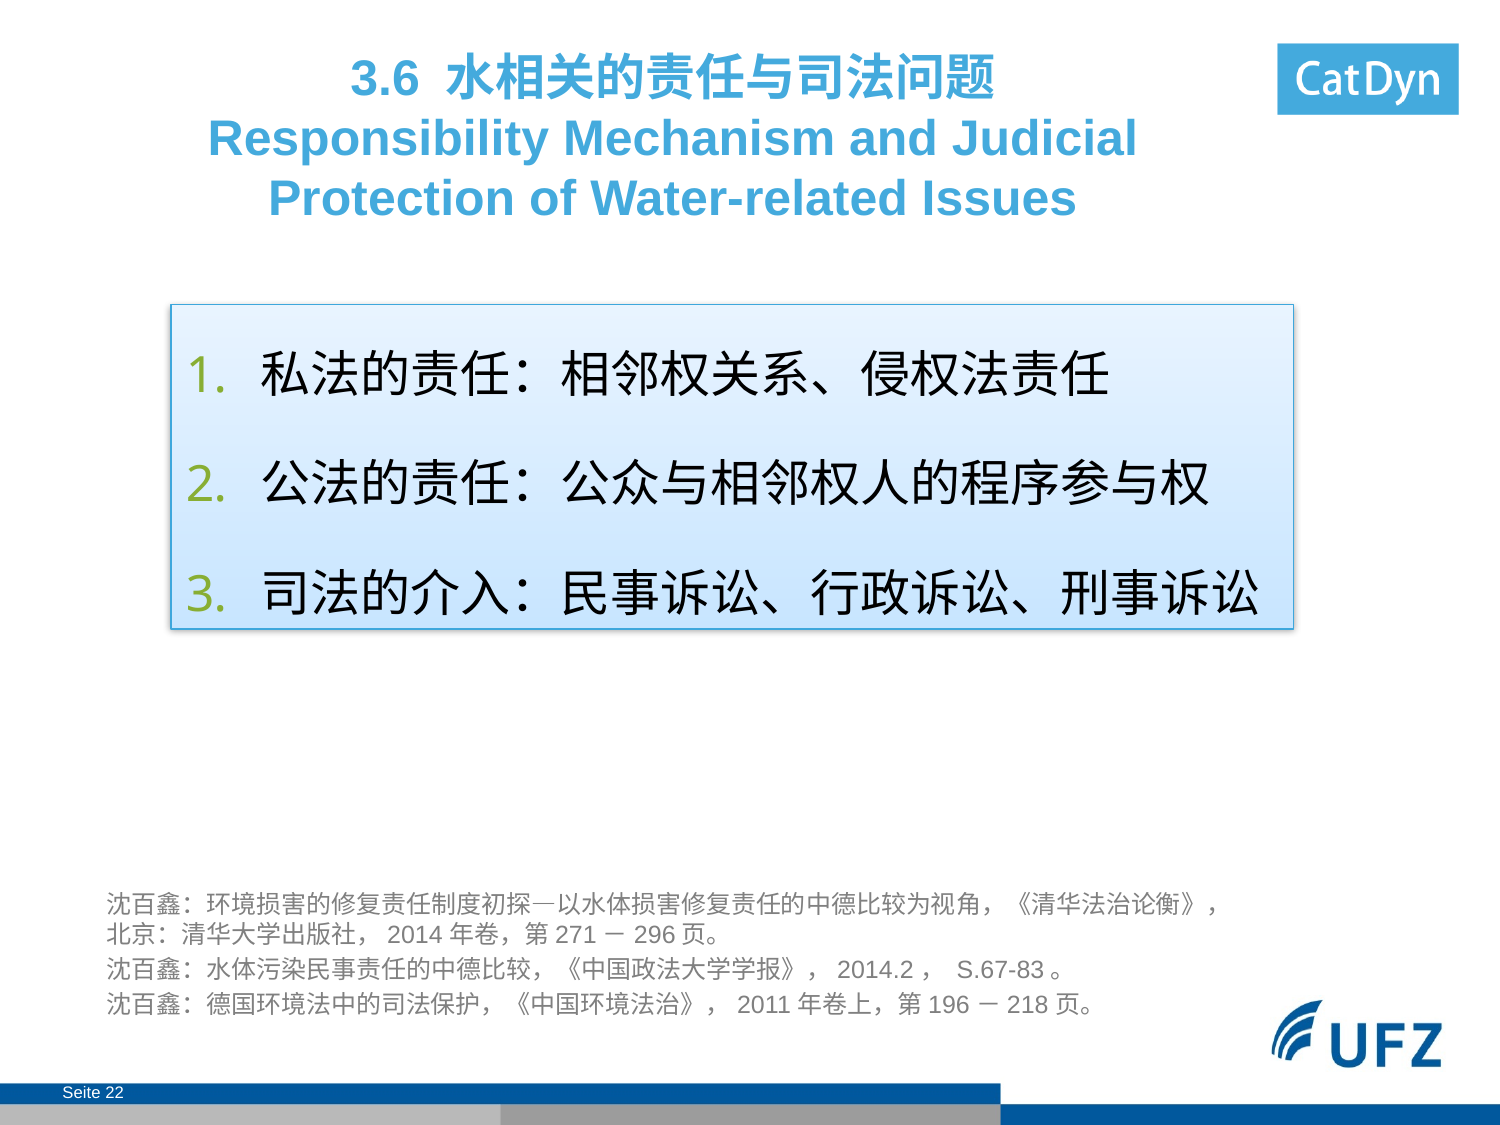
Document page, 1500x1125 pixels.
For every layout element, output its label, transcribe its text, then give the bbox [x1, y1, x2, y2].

picture [0, 810, 1500, 1125]
picture [1277, 43, 1459, 115]
slide_number Seite 22 [62, 1082, 375, 1112]
title 3.6 水相关的责任与司法问题 Responsibility Mechanism and Judicial Protection of Water-related Issues [194, 45, 1152, 228]
text_box 沈百鑫：环境损害的修复责任制度初探—以水体损害修复责任的中德比较为视角，《清华法治论衡》，北京：清华大学出版社，2014年卷，第271－296页。 沈百鑫：水体污染民事责任的中德比较，《中国政法大学学报》，2014.2， S.67-83。 沈百鑫：德国环境法中的司法保护，《中国环境法治》，2011年卷上，第196－218页。 [91, 881, 1247, 1026]
text_box 私法的责任：相邻权关系、侵权法责任 公法的责任：公众与相邻权人的程序参与权 司法的介入：民事诉讼、行政诉讼、刑事诉讼 [170, 304, 1294, 630]
